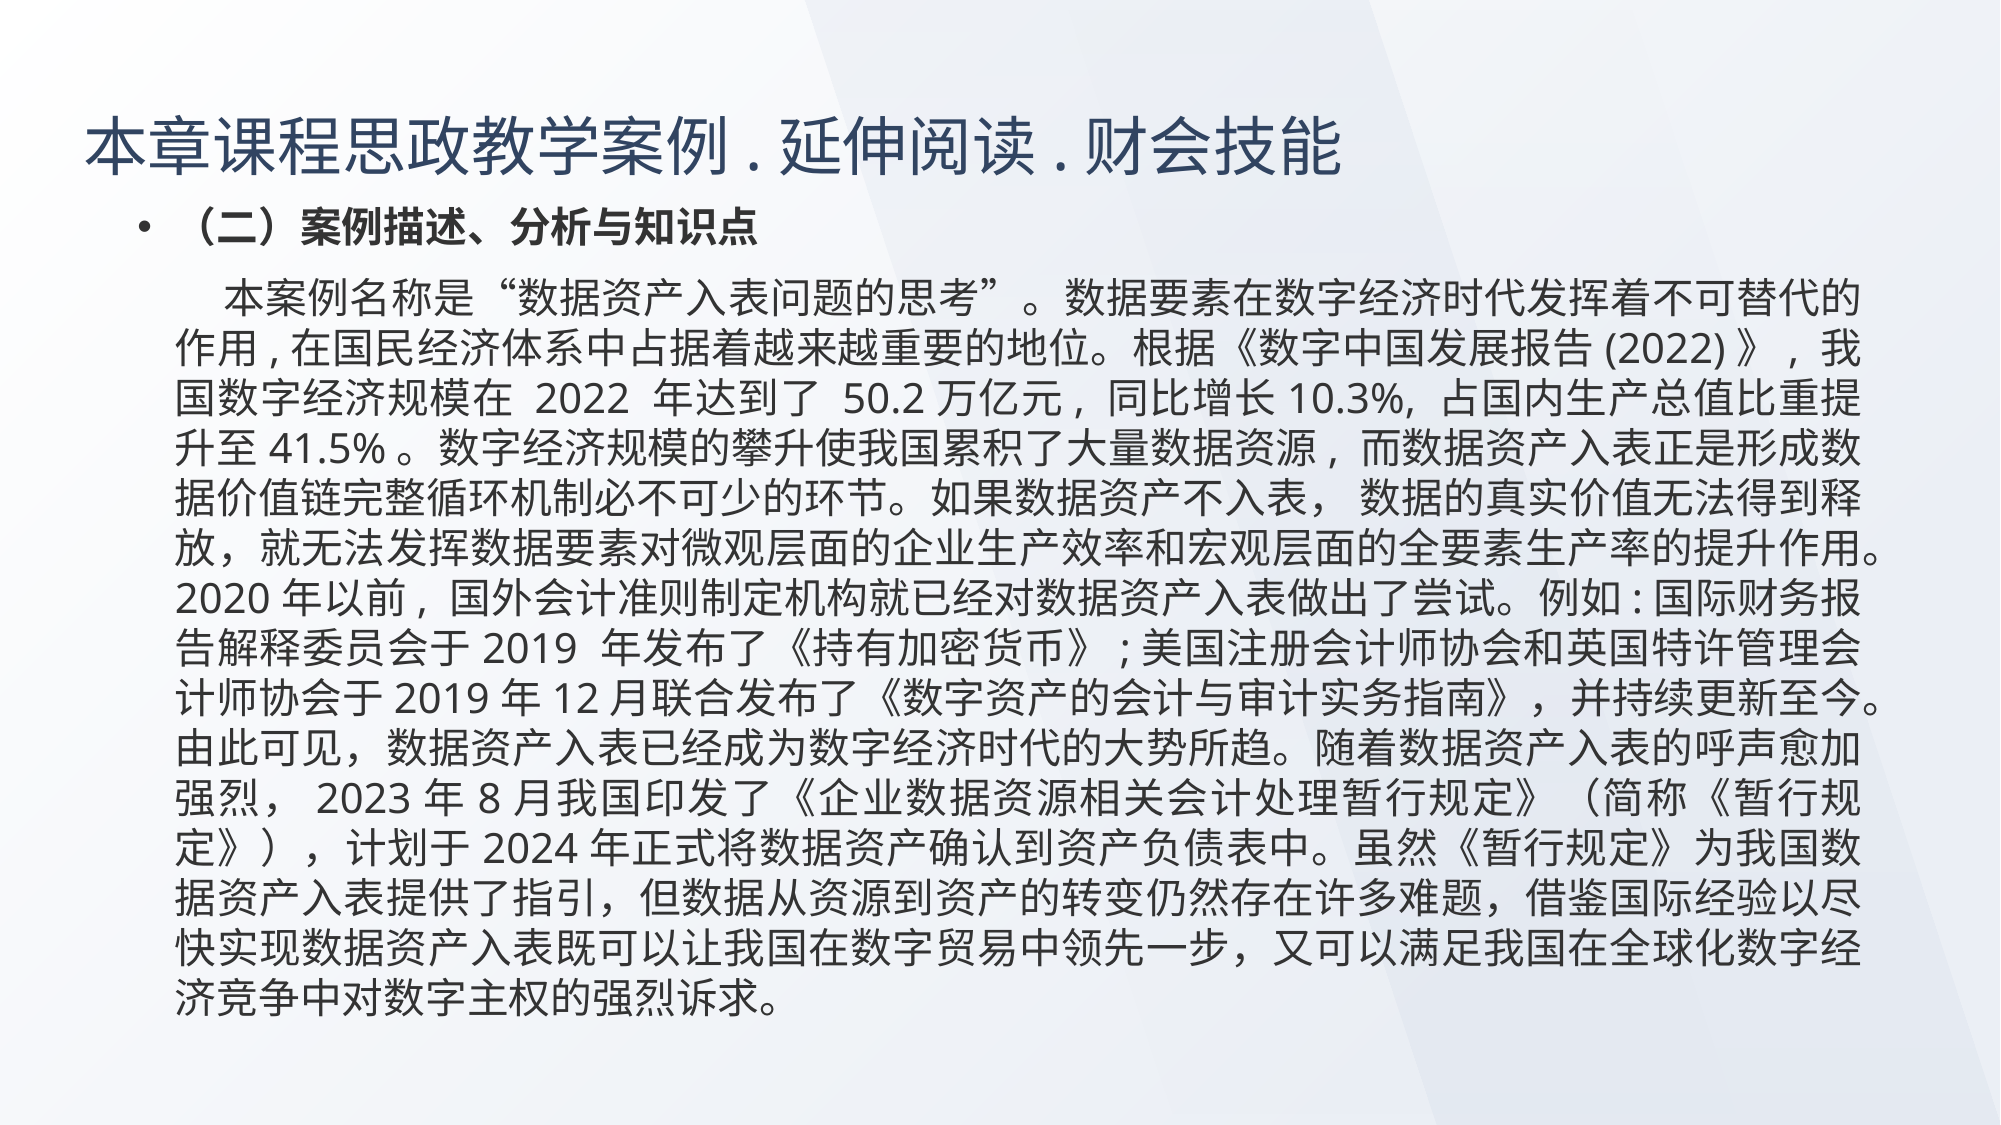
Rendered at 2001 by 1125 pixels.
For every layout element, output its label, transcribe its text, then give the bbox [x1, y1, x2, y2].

list （二）案例描述、分析与知识点 本案例名称是“数据资产入表问题的思考”。数据要素在数字经济时代发挥着不可替代的作用,在国民经济体系中占据着越来越重要的地位。根据《数字中国发展报告(2022)》, 我国数字经济规模在 2022 年达到了 50.2万亿元, 同比增长10.3%, 占国内生产总值比重提升至41.5%。数字经济规模的攀升使我国累积了大量数据资源, 而数据资产入表正是形成数据价值链完整循环机制必不可少的环节。如果数据资产不入表， 数据的真实价值无法得到释放，就无法发挥数据要素对微观层面的企业生产效率和宏观层面的全要素生产率的提升作用。2020年以前, 国外会计准则制定机构就已经对数据资产入表做出了尝试。例如:国际财务报告解释委员会于2019 年发布了《持有加密货币》;美国注册会计师协会和英国特许管理会计师协会于2019年12月联合发布了《数字资产的会计与审计实务指南》，并持续更新至今。由此可见，数据资产入表已经成为数字经济时代的大势所趋。随着数据资产入表的呼声愈加强烈，2023年8月我国印发了《企业数据资源相关会计处理暂行规定》（简称《暂行规定》），计划于2024年正式将数据资产确认到资产负债表中。虽然《暂行规定》为我国数据资产入表提供了指引，但数据从资源到资产的转变仍然存在许多难题，借鉴国际经验以尽快实现数据资产入表既可以让我国在数字贸易中领先一步，又可以满足我国在全球化数字经济竞争中对数字主权的强烈诉求。 [137, 185, 1863, 1078]
title 本章课程思政教学案例.延伸阅读.财会技能 [83, 100, 1361, 184]
